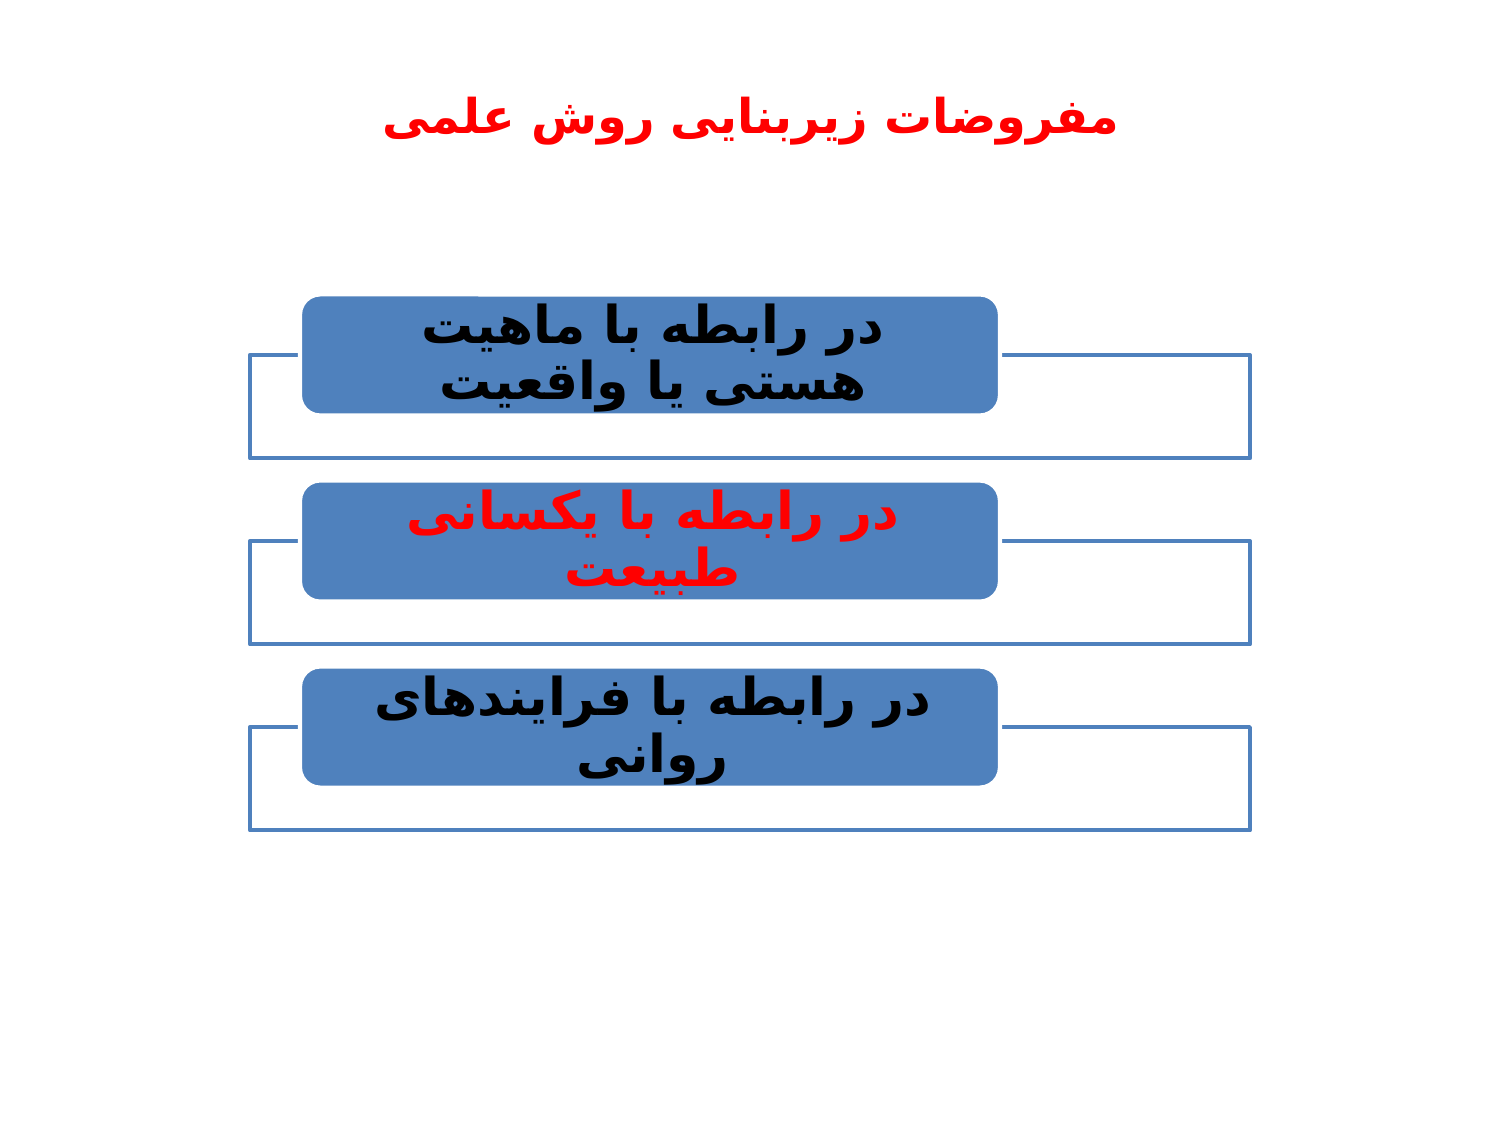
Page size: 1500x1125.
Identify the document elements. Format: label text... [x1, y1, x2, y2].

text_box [249, 228, 1251, 897]
title مفروضات زیربنایی روش علمی [76, 78, 1427, 266]
